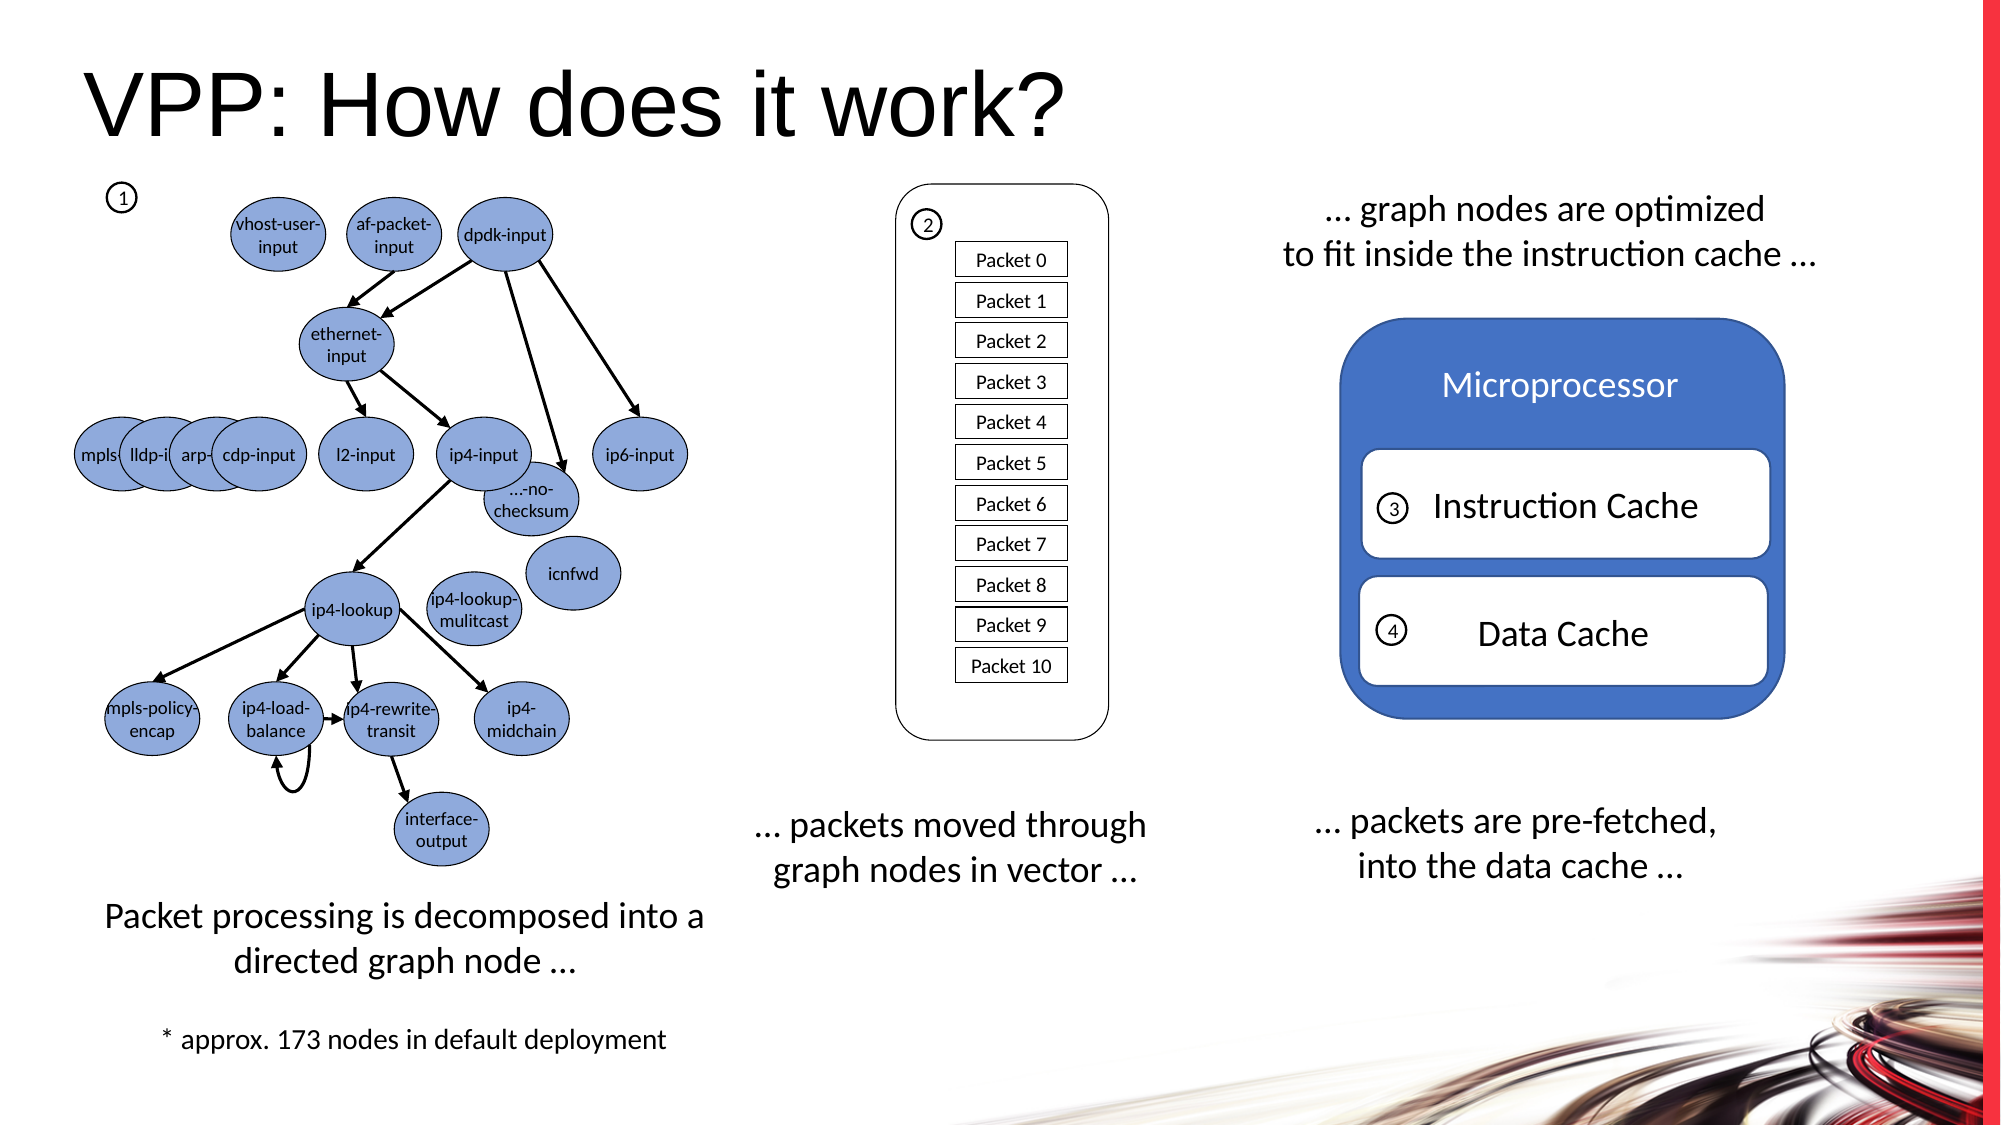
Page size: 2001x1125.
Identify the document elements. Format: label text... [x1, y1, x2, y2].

text_box [1339, 317, 1786, 720]
text_box 3 [1375, 491, 1410, 526]
title VPP: How does it work? [68, 27, 1849, 188]
text_box Microprocessor [1392, 352, 1728, 413]
picture [0, 0, 1983, 1125]
text_box Packet processing is decomposed into a directed graph node … [87, 883, 723, 989]
text_box Data Cache [1358, 575, 1769, 688]
text_box … graph nodes are optimized to fit inside the instruction cache … [1268, 176, 1832, 282]
text_box Instruction Cache [1360, 447, 1772, 560]
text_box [74, 197, 688, 866]
text_box * approx. 173 nodes in default deployment [145, 1013, 683, 1063]
text_box 2 [909, 207, 944, 242]
text_box 1 [104, 180, 139, 197]
text_box … packets are pre-fetched, into the data cache … [1300, 788, 1741, 894]
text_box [723, 355, 1281, 569]
text_box 4 [1374, 612, 1409, 648]
text_box … packets moved through graph nodes in vector … [739, 792, 1171, 897]
